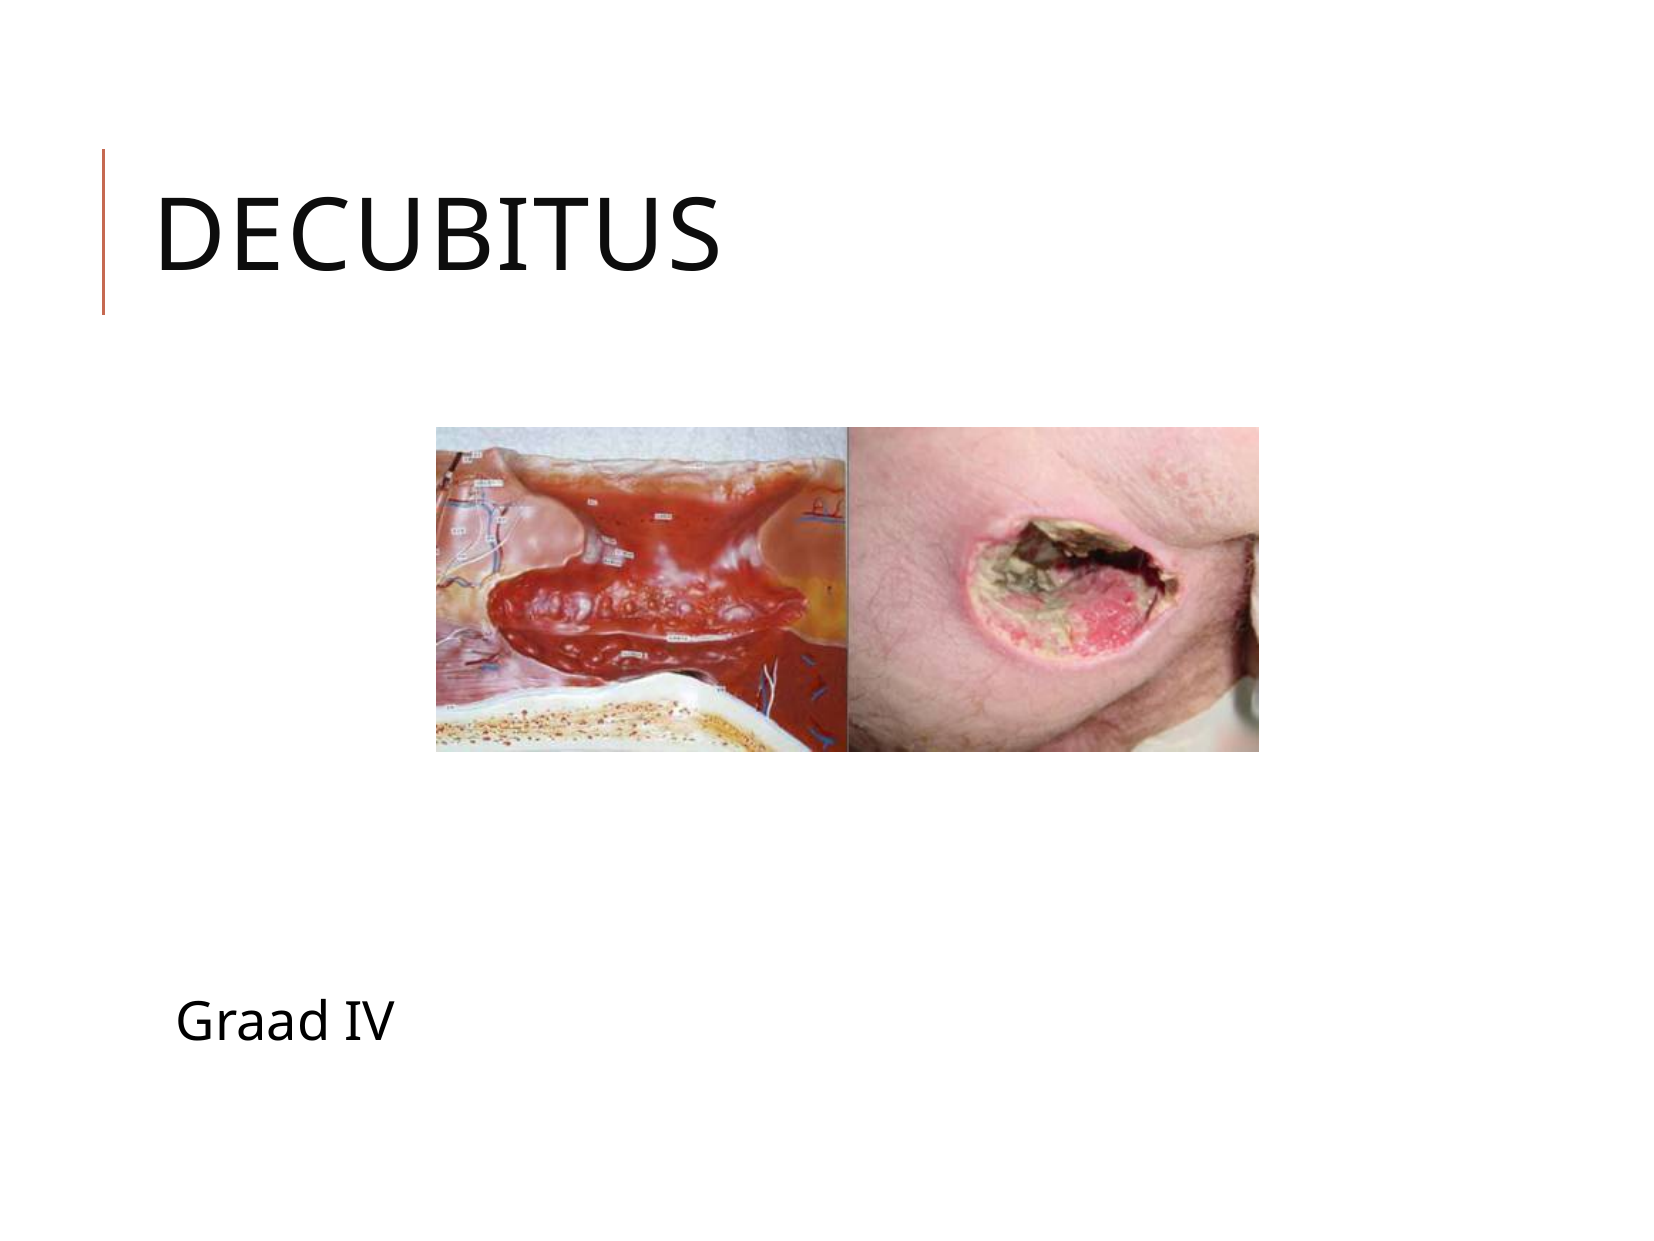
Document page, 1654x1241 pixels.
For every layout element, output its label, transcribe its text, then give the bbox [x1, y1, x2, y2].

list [435, 426, 1259, 752]
list Graad IV [151, 986, 1543, 1101]
title DECUBITUS [137, 137, 1572, 345]
